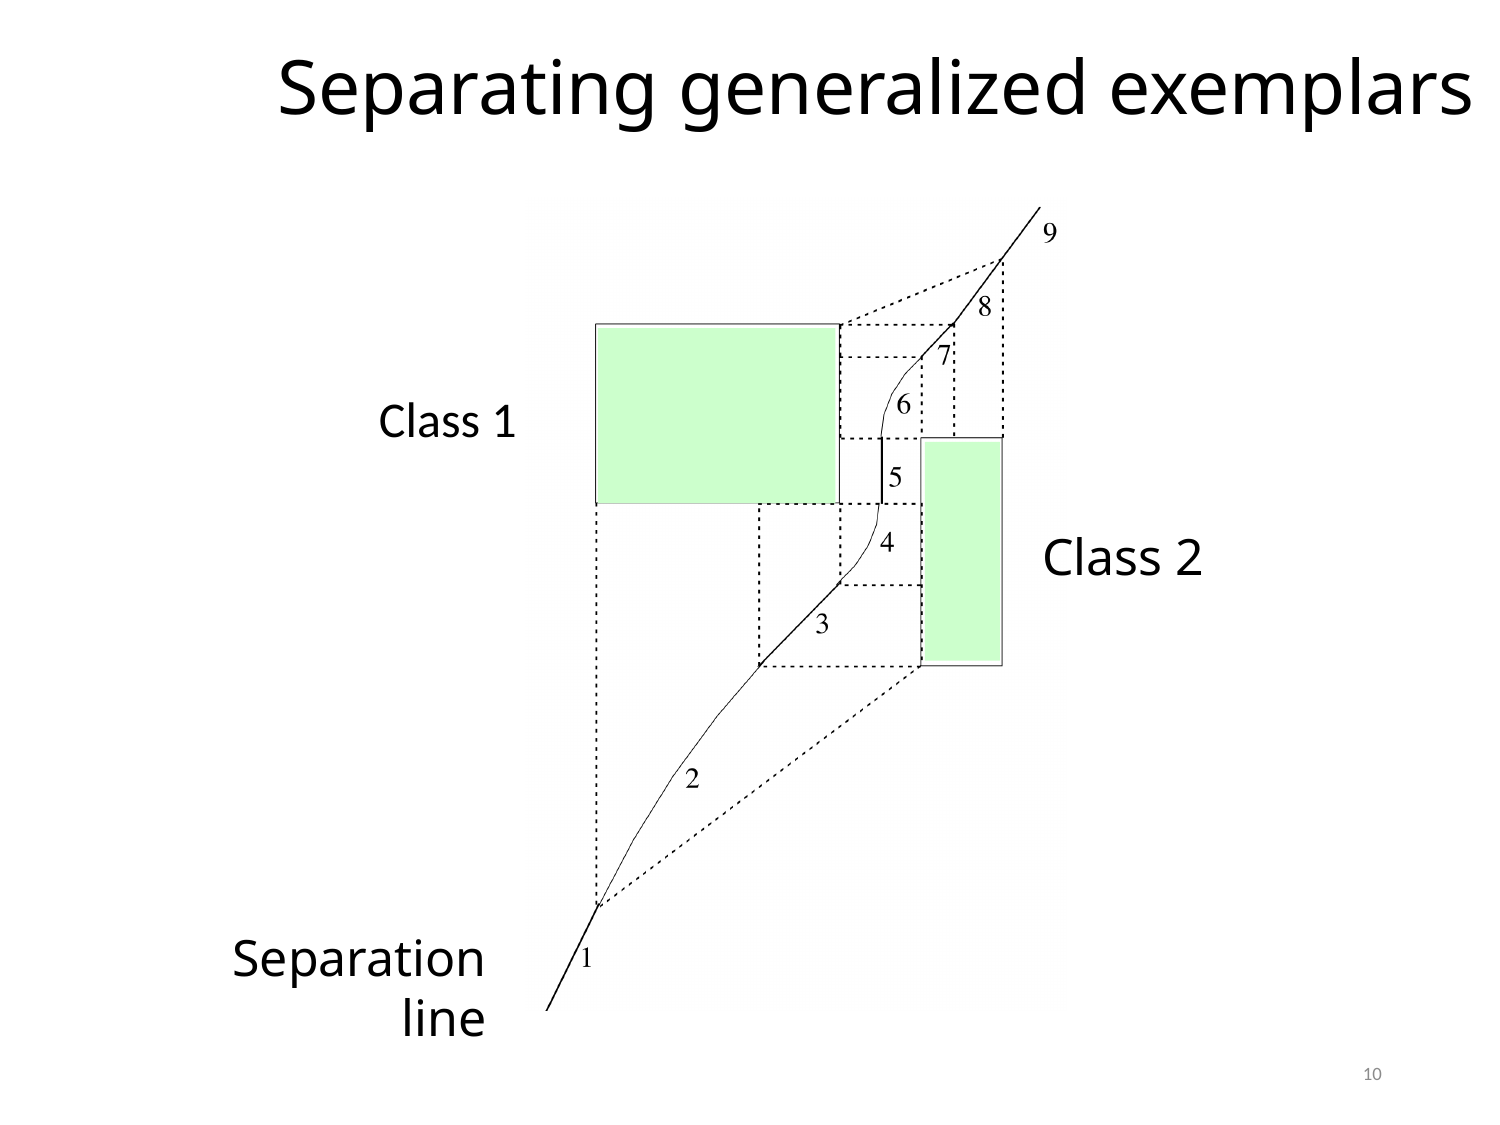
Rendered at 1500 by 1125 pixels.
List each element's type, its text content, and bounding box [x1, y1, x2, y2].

text_box Separation line [206, 919, 502, 1022]
list Class 1 [364, 386, 652, 1039]
text_box Class 2 [1067, 518, 1316, 621]
slide_number 10 [1059, 1042, 1397, 1103]
title Separating generalized exemplars [262, 10, 1500, 172]
picture [524, 197, 1067, 1011]
